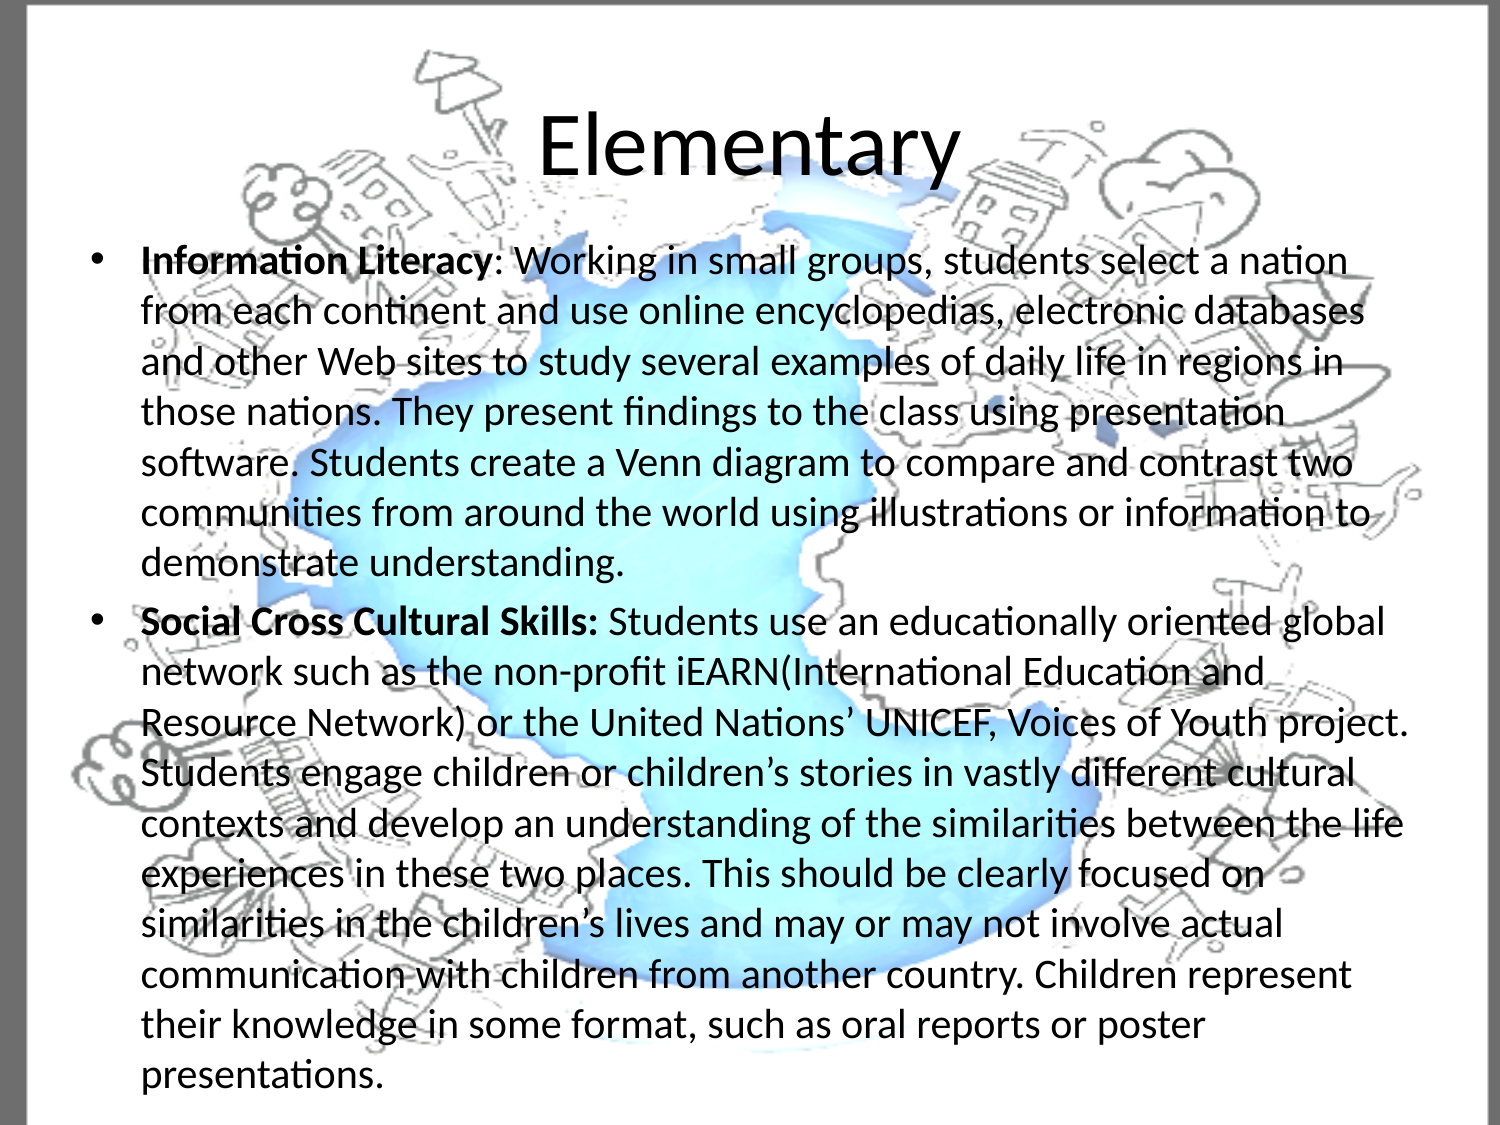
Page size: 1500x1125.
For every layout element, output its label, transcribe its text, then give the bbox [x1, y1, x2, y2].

title Elementary [75, 45, 1425, 224]
list Information Literacy: Working in small groups, students select a nation from each continent and use online encyclopedias, electronic databases and other Web sites to study several examples of daily life in regions in those nations. They present findings to the class using presentation software. Students create a Venn diagram to compare and contrast two communities from around the world using illustrations or information to demonstrate understanding. Social Cross Cultural Skills: Students use an educationally oriented global network such as the non-profit iEARN(International Education and Resource Network) or the United Nations’ UNICEF, Voices of Youth project. Students engage children or children’s stories in vastly different cultural contexts and develop an understanding of the similarities between the life experiences in these two places. This should be clearly focused on similarities in the children’s lives and may or may not involve actual communication with children from another country. Children represent their knowledge in some format, such as oral reports or poster presentations. [75, 224, 1425, 1125]
